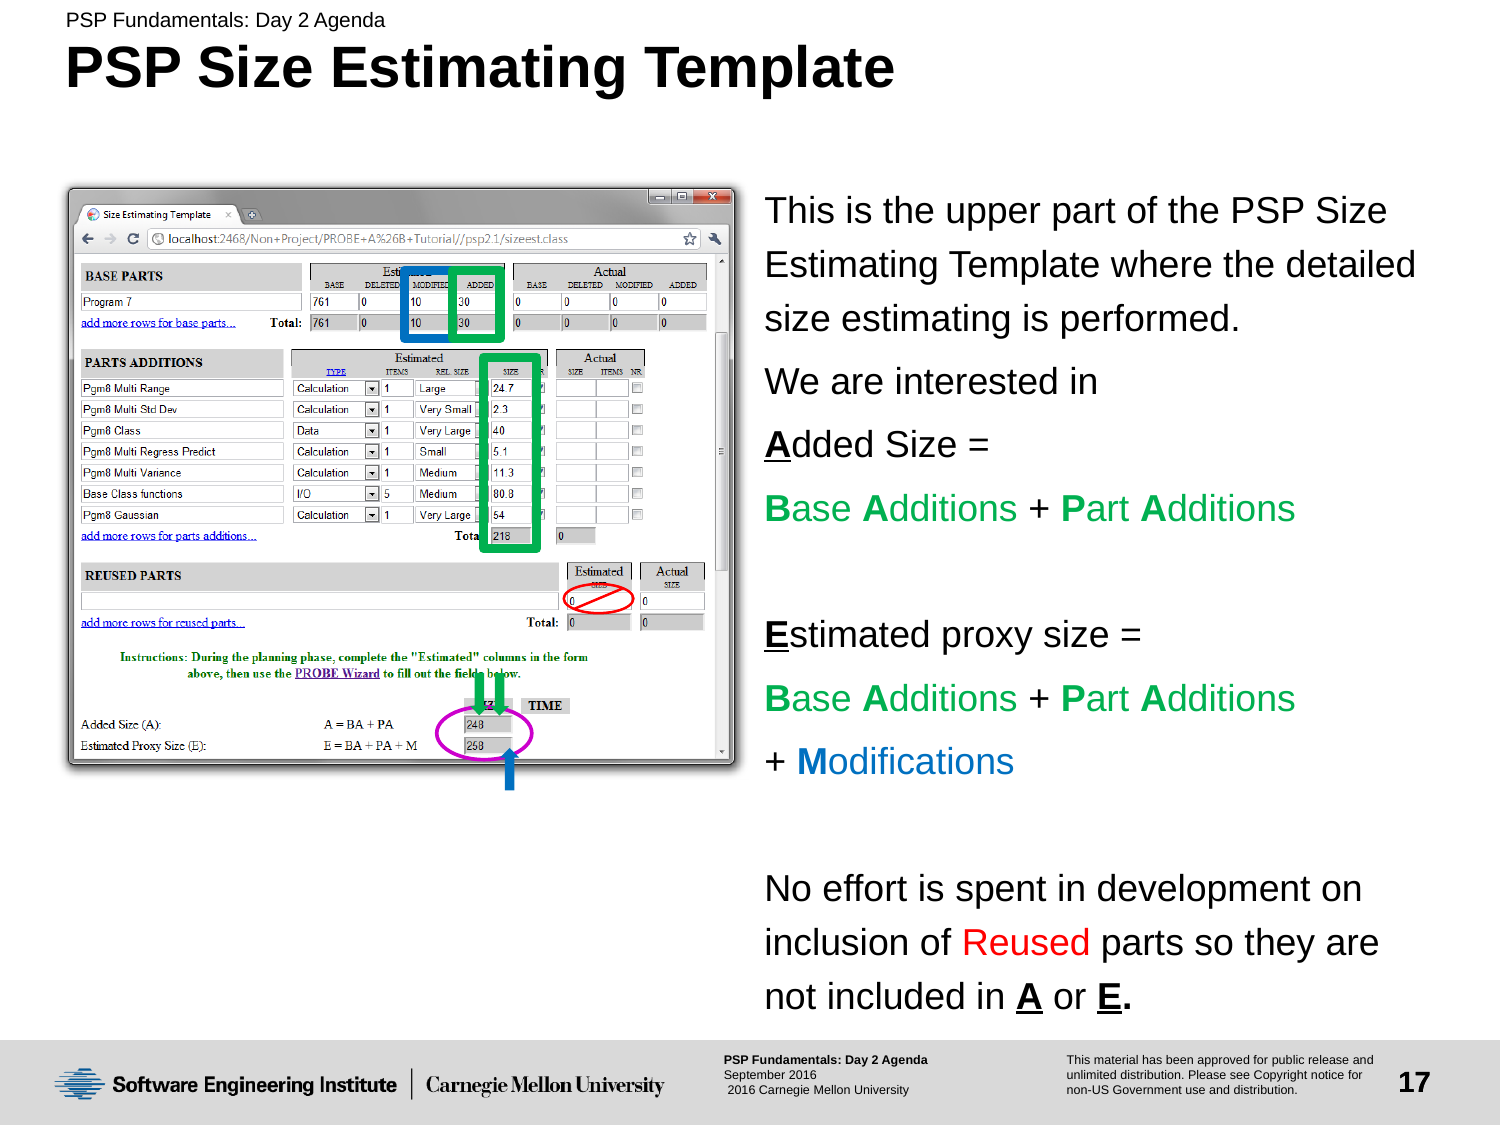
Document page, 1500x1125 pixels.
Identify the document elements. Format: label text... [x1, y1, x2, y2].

picture [46, 1061, 673, 1104]
title PSP Size Estimating Template [65, 37, 1430, 148]
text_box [57, 178, 749, 791]
list This is the upper part of the PSP Size Estimating Template where the detailed size estimating is performed. We are interested in Added Size = Base Additions + Part Additions Estimated proxy size = Base Additions + Part Additions + Modifications No effort is spent in development on inclusion of Reused parts so they are not included in A or E. [764, 176, 1432, 1020]
